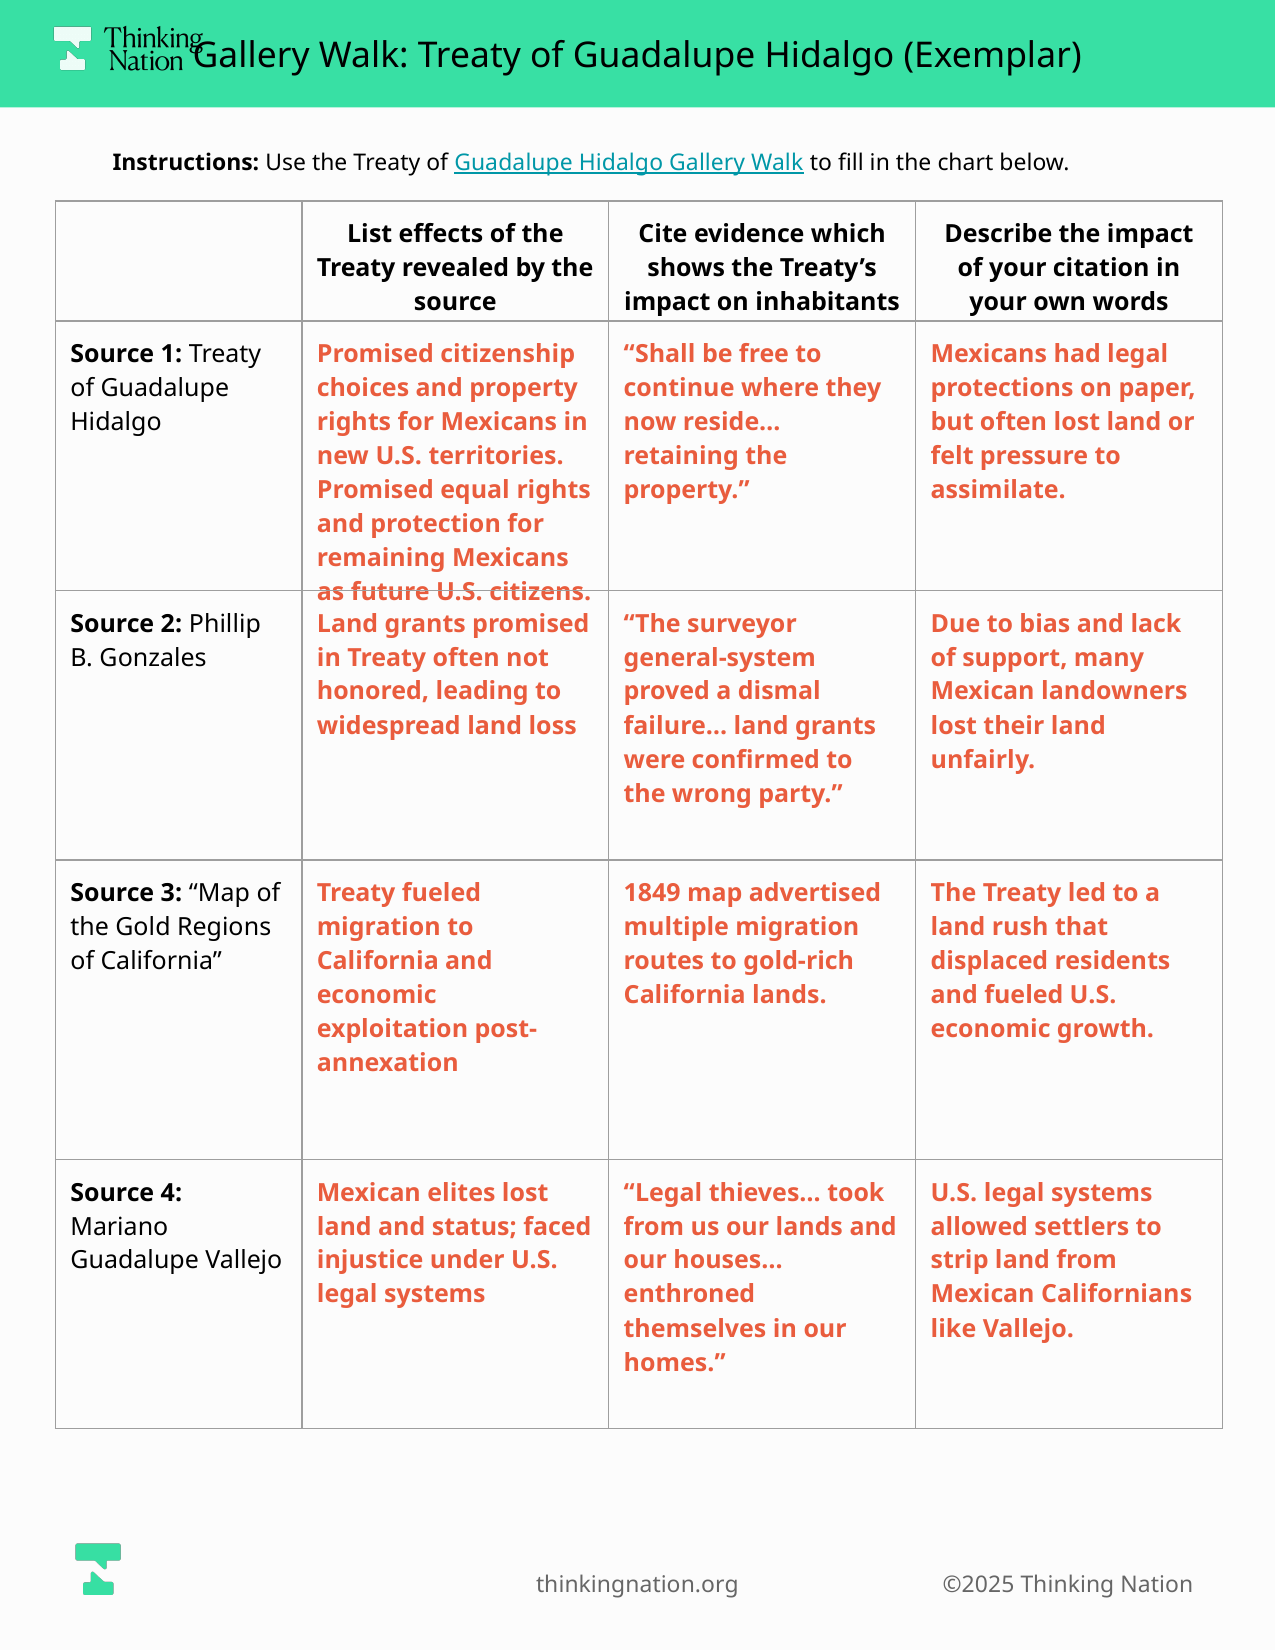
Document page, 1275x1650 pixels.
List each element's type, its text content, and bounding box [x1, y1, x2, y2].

table_cell Treaty fueled migration to California and economic exploitation post-annexation [303, 861, 608, 1159]
text_box Instructions: Use the Treaty of Guadalupe Hidalgo Gallery Walk to fill in the chart below. [97, 132, 1178, 194]
table_cell “Shall be free to continue where they now reside… retaining the property.” [609, 322, 915, 590]
table_cell Source 2: Phillip B. Gonzales [56, 591, 301, 859]
table_cell Mexican elites lost land and status; faced injustice under U.S. legal systems [303, 1160, 608, 1428]
table_cell U.S. legal systems allowed settlers to strip land from Mexican Californians like Vallejo. [916, 1160, 1222, 1428]
text_box thinkingnation.org [486, 1553, 789, 1605]
table_header Describe the impact of your citation in your own words [916, 202, 1222, 320]
table_cell Source 3: “Map of the Gold Regions of California” [56, 861, 301, 1159]
table_header [56, 202, 301, 320]
picture [62, 1533, 134, 1605]
table_header Cite evidence which shows the Treaty’s impact on inhabitants [609, 202, 915, 320]
table_header List effects of the Treaty revealed by the source [303, 202, 608, 320]
text_box Gallery Walk: Treaty of Guadalupe Hidalgo (Exemplar) [0, 0, 1275, 108]
table_cell Due to bias and lack of support, many Mexican landowners lost their land unfairly. [916, 591, 1222, 859]
table_cell 1849 map advertised multiple migration routes to gold-rich California lands. [609, 861, 915, 1159]
table_cell Land grants promised in Treaty often not honored, leading to widespread land loss [303, 591, 608, 859]
table_cell Promised citizenship choices and property rights for Mexicans in new U.S. territories. Promised equal rights and protection for remaining Mexicans as future U.S. citizens. [303, 322, 608, 590]
table_cell Source 4: Mariano Guadalupe Vallejo [56, 1160, 301, 1428]
table_cell Mexicans had legal protections on paper, but often lost land or felt pressure to assimilate. [916, 322, 1222, 590]
picture [36, 12, 208, 84]
table_cell The Treaty led to a land rush that displaced residents and fueled U.S. economic growth. [916, 861, 1222, 1159]
table_cell “Legal thieves… took from us our lands and our houses… enthroned themselves in our homes.” [609, 1160, 915, 1428]
table_cell “The surveyor general-system proved a dismal failure… land grants were confirmed to the wrong party.” [609, 591, 915, 859]
table_cell Source 1: Treaty of Guadalupe Hidalgo [56, 322, 301, 590]
text_box ©2025 Thinking Nation [907, 1553, 1210, 1605]
